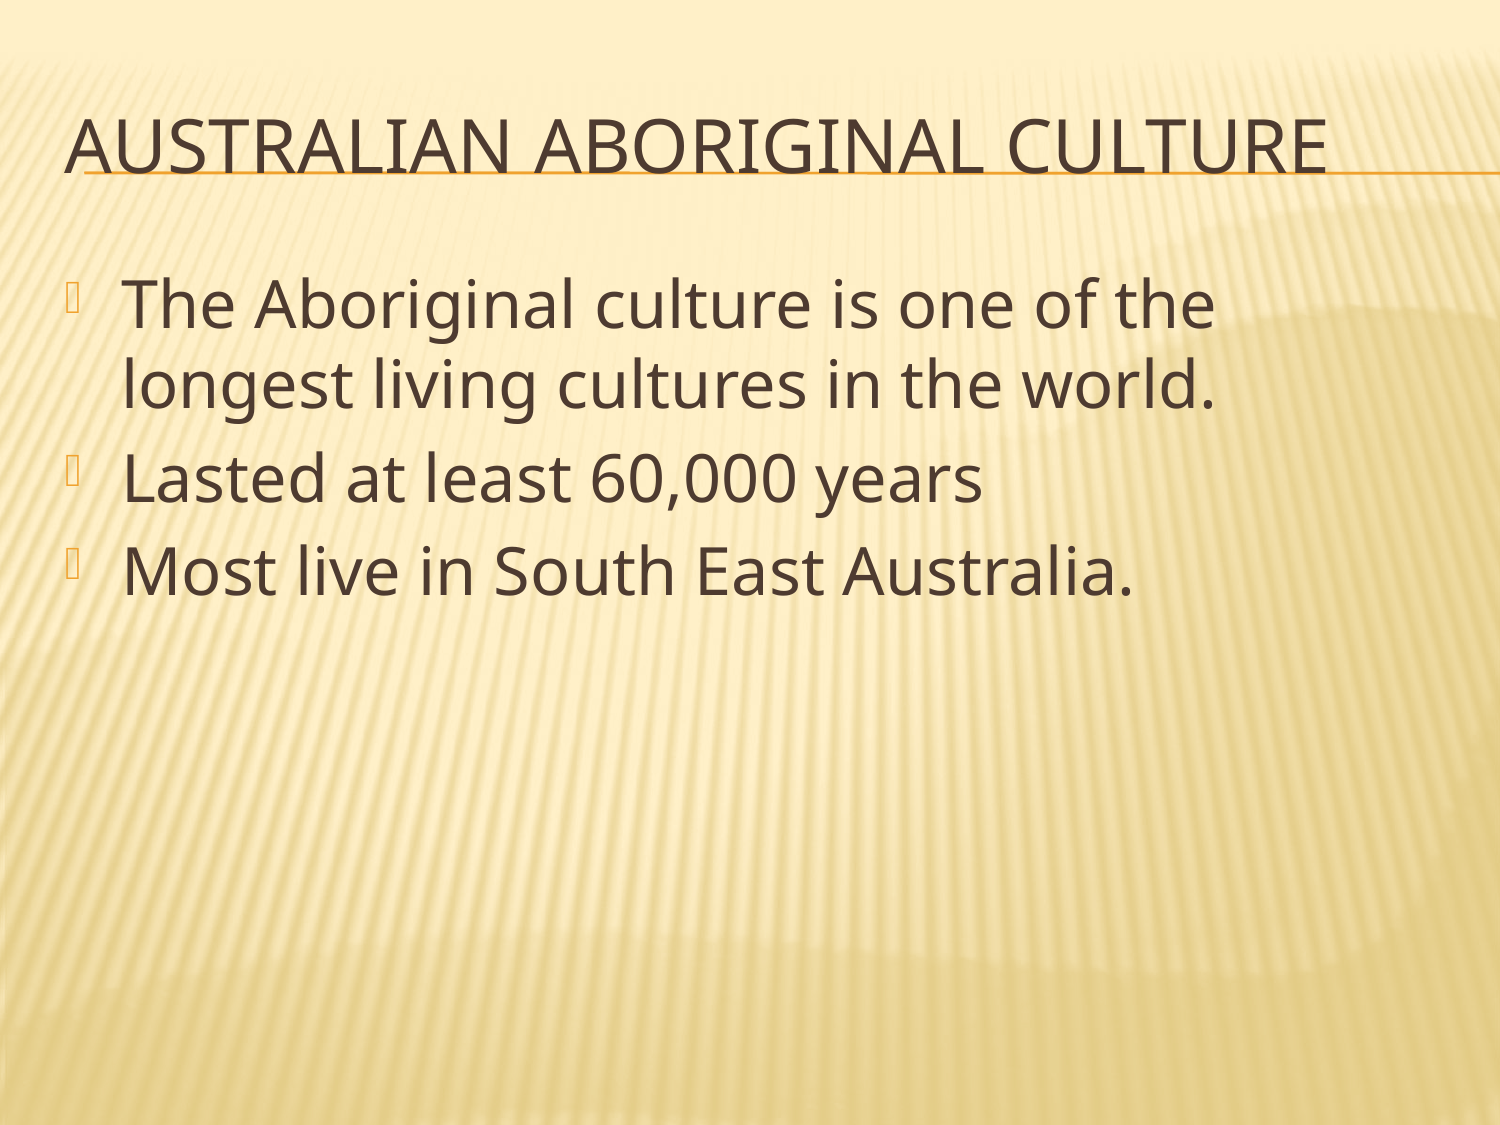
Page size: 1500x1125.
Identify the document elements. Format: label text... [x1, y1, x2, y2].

list The Aboriginal culture is one of the longest living cultures in the world. Lasted at least 60,000 years Most live in South East Australia. [50, 254, 1475, 998]
title Australian Aboriginal Culture [50, 75, 1475, 213]
